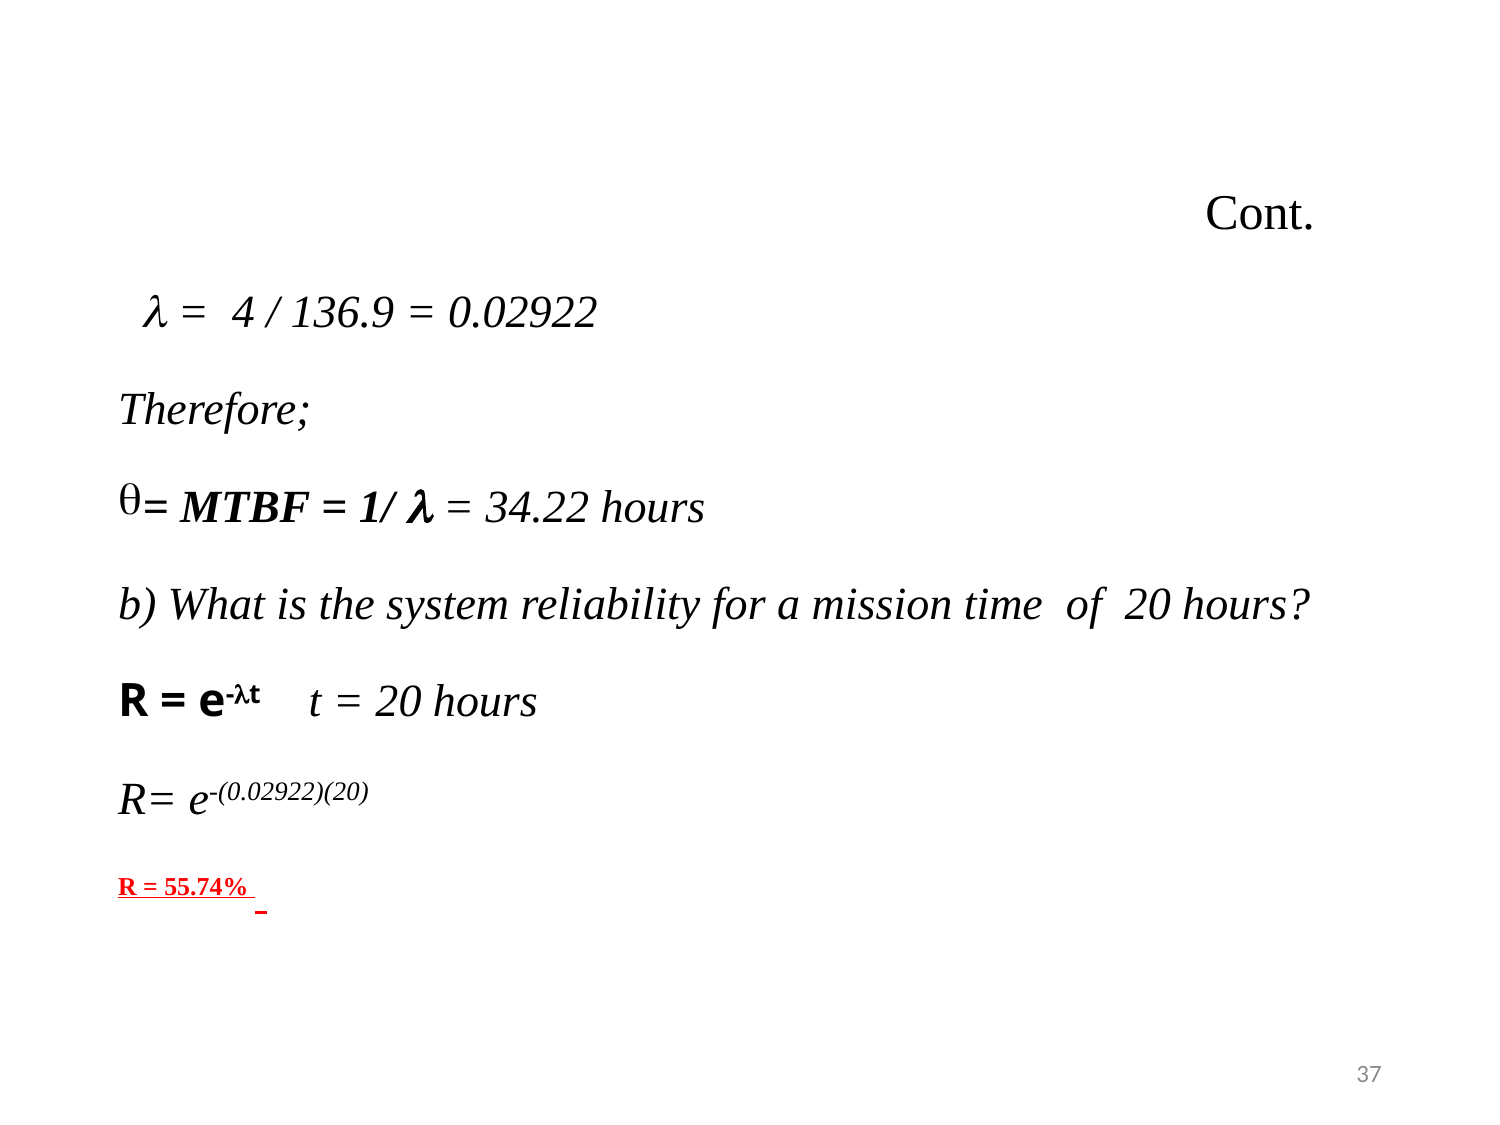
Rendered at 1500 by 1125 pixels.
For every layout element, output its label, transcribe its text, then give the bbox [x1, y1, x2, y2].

list  = 4 / 136.9 = 0.02922 Therefore; = MTBF = 1/  = 34.22 hours b) What is the system reliability for a mission time of 20 hours? R = e-t t = 20 hours R= e-(0.02922)(20) R = 55.74% [103, 241, 1409, 930]
slide_number 37 [1059, 1042, 1397, 1103]
title Cont. [103, 185, 1344, 241]
